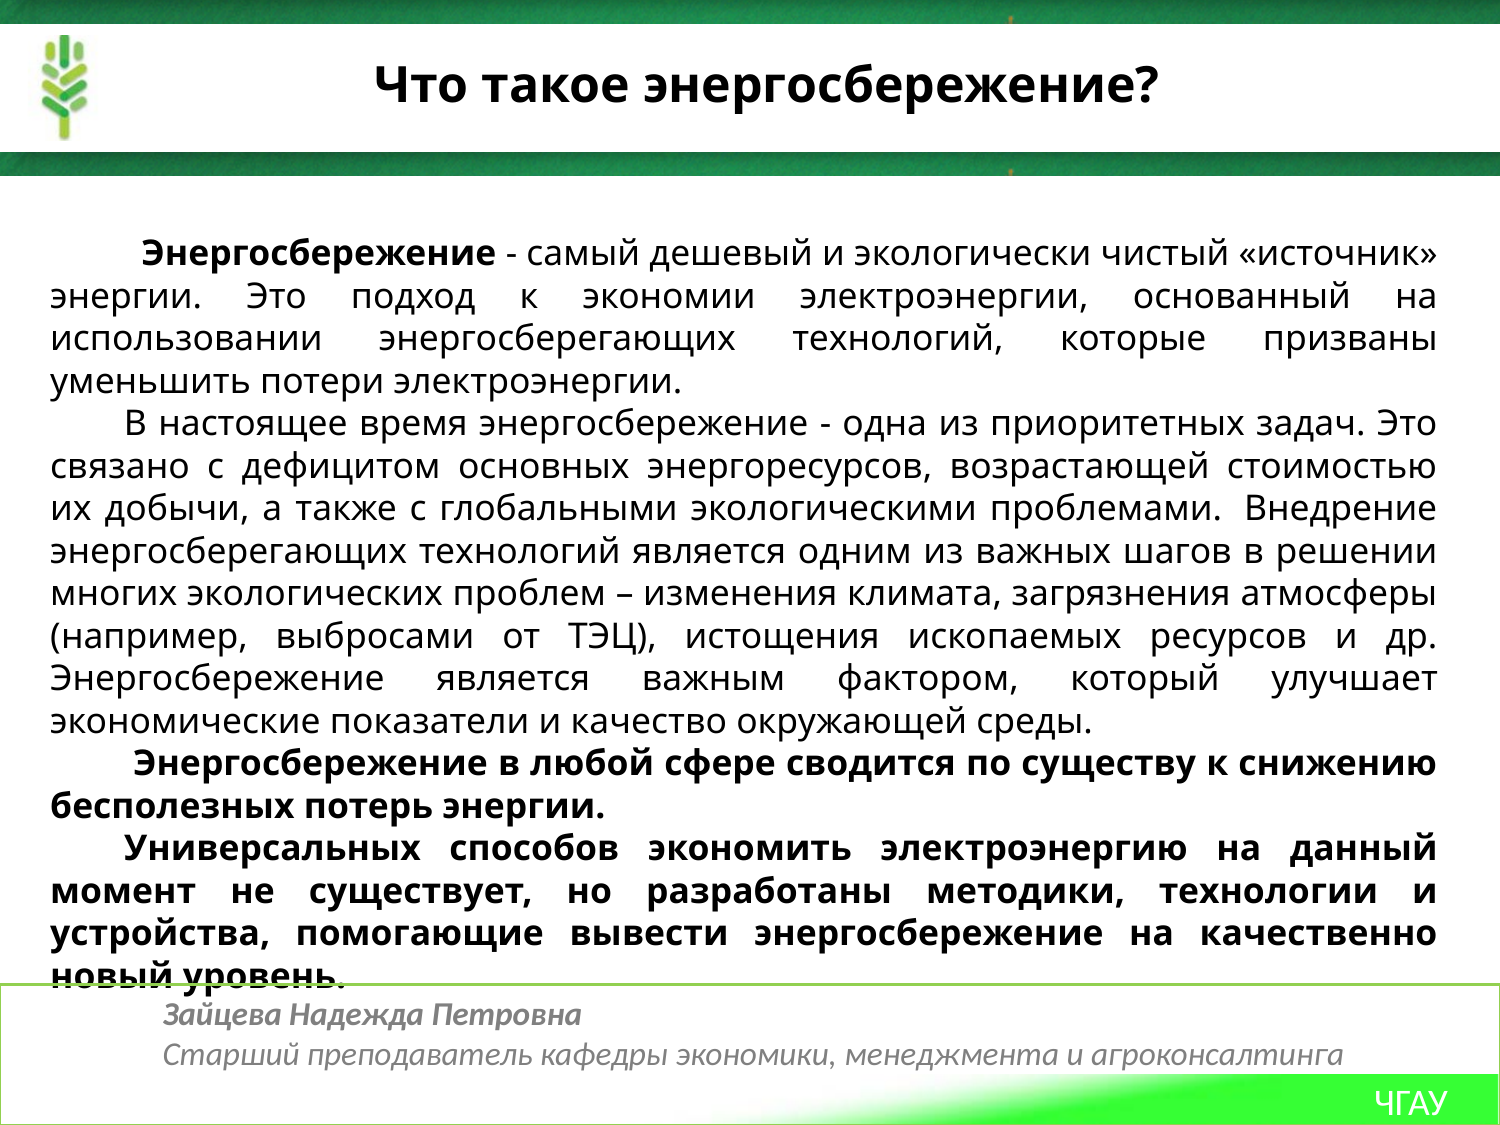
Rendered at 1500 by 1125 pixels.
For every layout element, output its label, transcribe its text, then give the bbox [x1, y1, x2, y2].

picture [11, 34, 118, 141]
list Энергосбережение - самый дешевый и экологически чистый «источник» энергии. Это подход к экономии электроэнергии, основанный на использовании энергосберегающих технологий, которые призваны уменьшить потери электроэнергии. В настоящее время энергосбережение - одна из приоритетных задач. Это связано с дефицитом основных энергоресурсов, возрастающей стоимостью их добычи, а также с глобальными экологическими проблемами. Внедрение энергосберегающих технологий является одним из важных шагов в решении многих экологических проблем – изменения климата, загрязнения атмосферы (например, выбросами от ТЭЦ), истощения ископаемых ресурсов и др. Энергосбережение является важным фактором, который улучшает экономические показатели и качество окружающей среды. Энергосбережение в любой сфере сводится по существу к снижению бесполезных потерь энергии. Универсальных способов экономить электроэнергию на данный момент не существует, но разработаны методики, технологии и устройства, помогающие вывести энергосбережение на качественно новый уровень. [35, 222, 1454, 961]
picture [0, 152, 1500, 177]
picture [0, 0, 1500, 24]
title Что такое энергосбережение? [119, 35, 1454, 129]
text_box Зайцева Надежда Петровна Старший преподаватель кафедры экономики, менеджмента и агроконсалтинга [0, 984, 1500, 1125]
picture [304, 1074, 1500, 1125]
